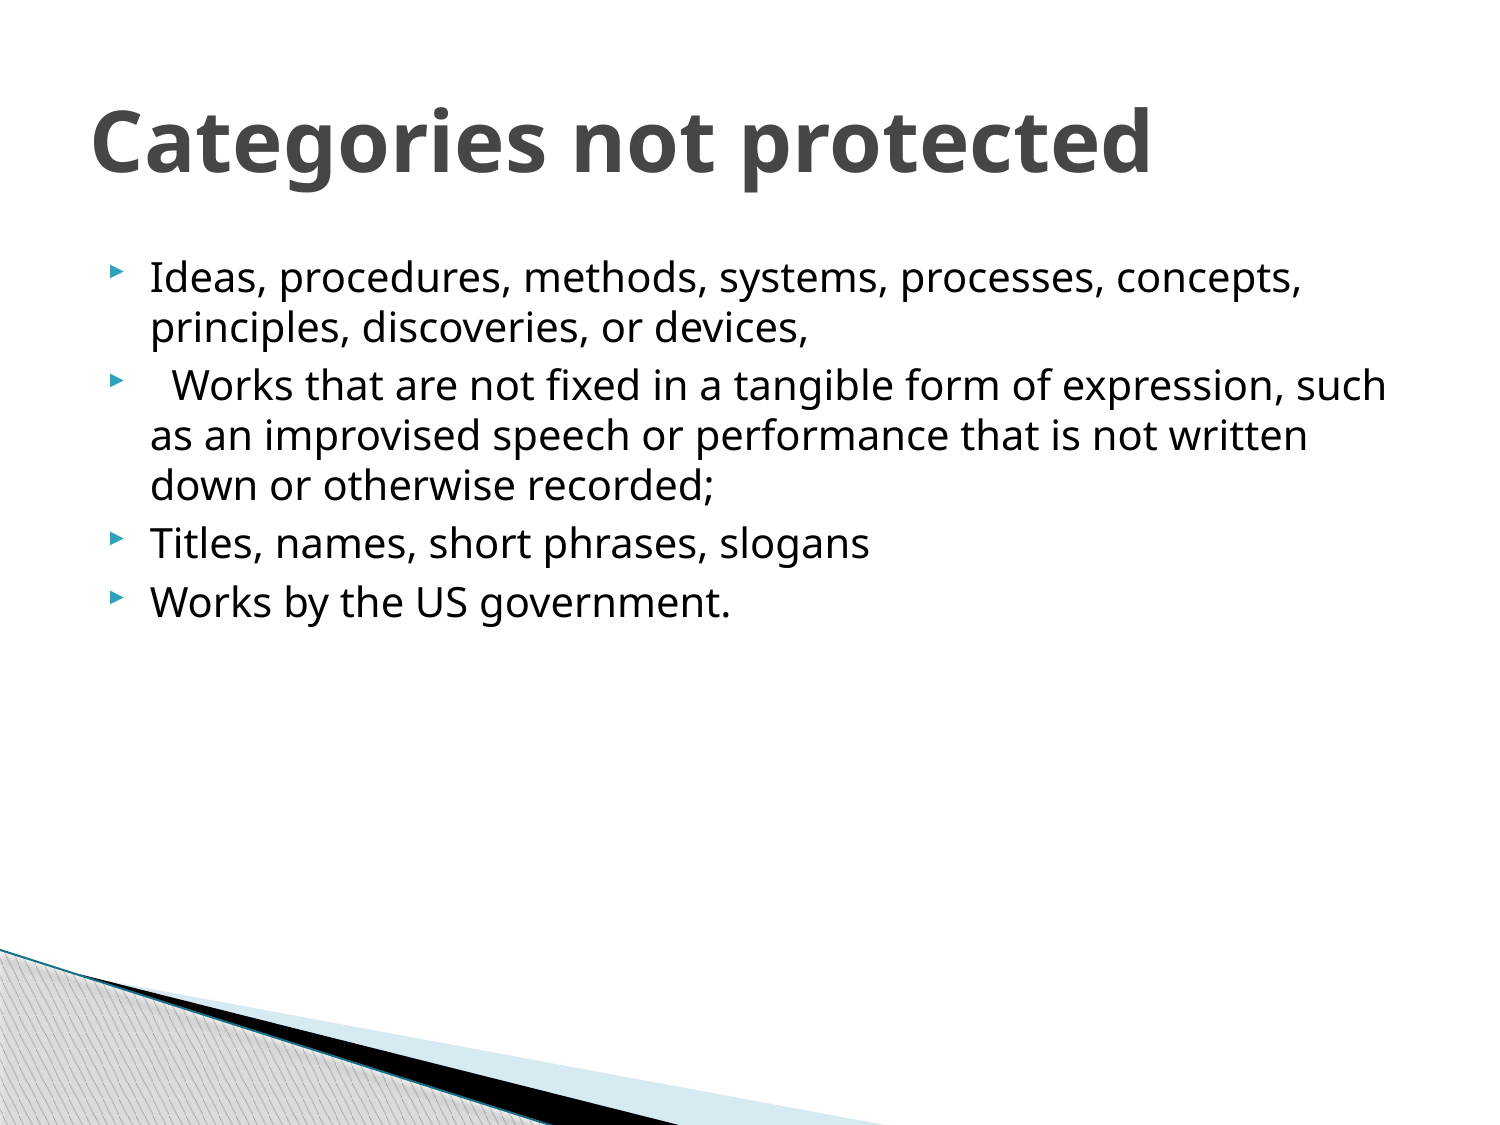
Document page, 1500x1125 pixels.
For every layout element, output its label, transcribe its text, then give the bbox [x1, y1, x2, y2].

list Ideas, procedures, methods, systems, processes, concepts, principles, discoveries, or devices, Works that are not fixed in a tangible form of expression, such as an improvised speech or performance that is not written down or otherwise recorded; Titles, names, short phrases, slogans Works by the US government. [75, 243, 1425, 986]
title Categories not protected [75, 45, 1425, 233]
